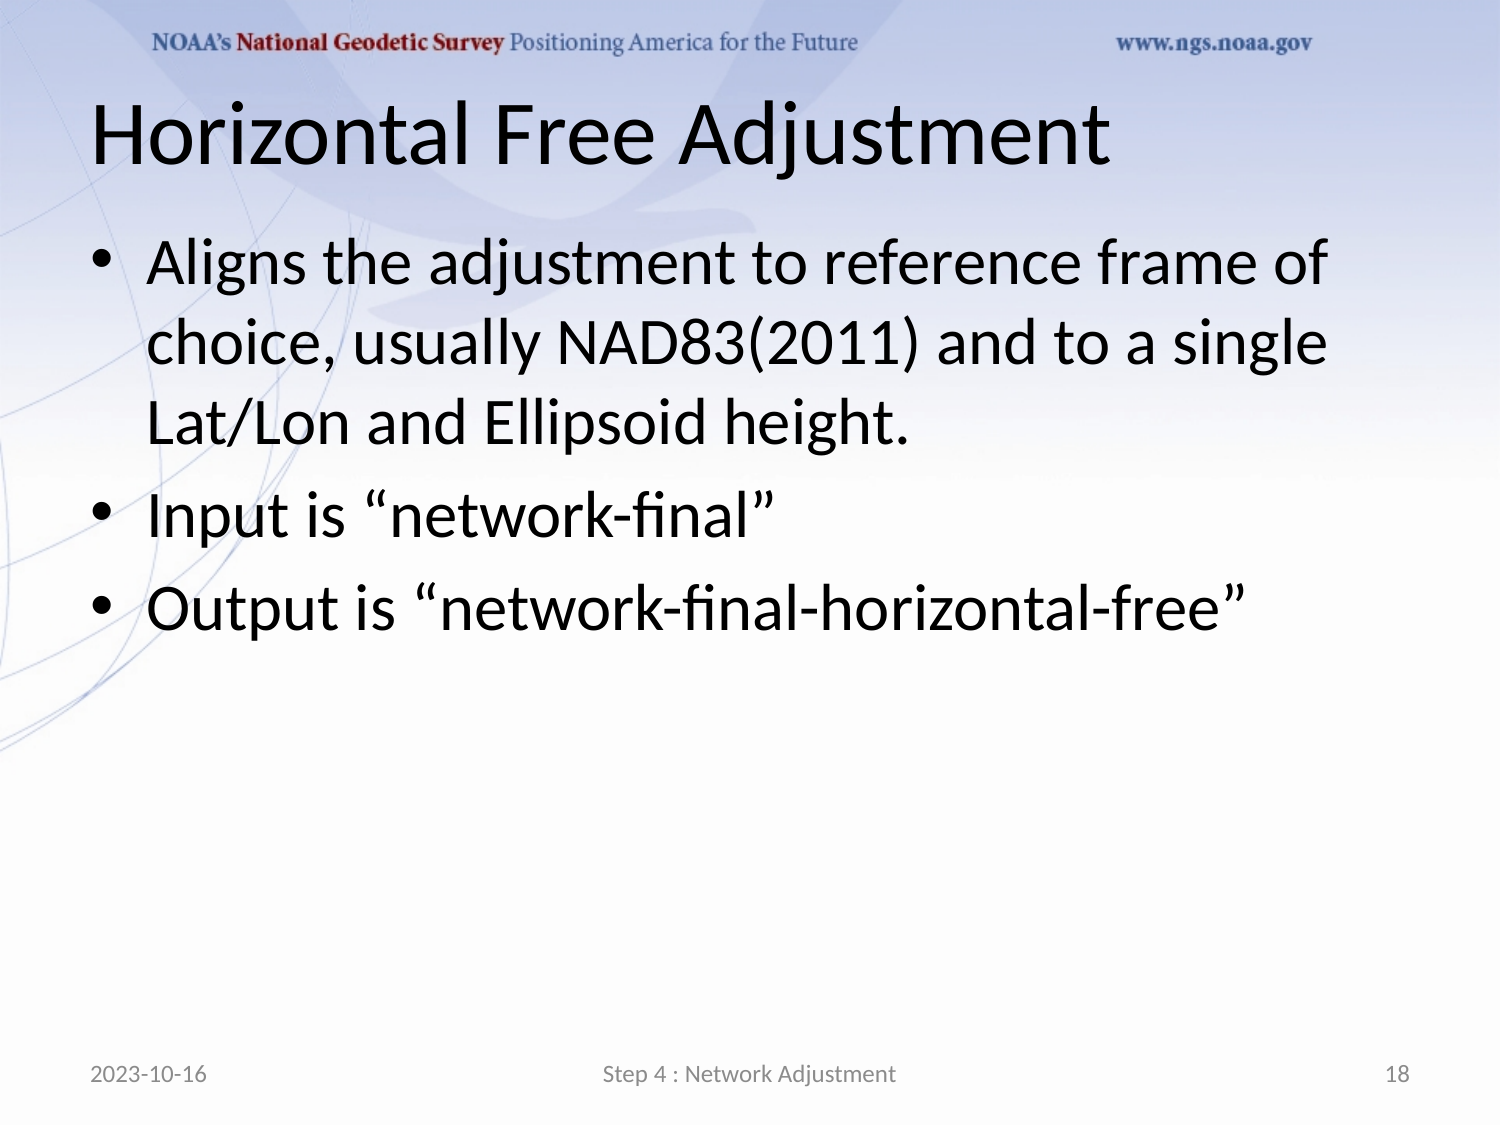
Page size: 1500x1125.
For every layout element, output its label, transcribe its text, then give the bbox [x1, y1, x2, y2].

title Horizontal Free Adjustment [74, 74, 1426, 181]
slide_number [75, 1042, 425, 1103]
slide_number 18 [1074, 1042, 1425, 1103]
footer Step 4 : Network Adjustment [512, 1042, 988, 1103]
picture [0, 0, 1500, 1125]
list Aligns the adjustment to reference frame of choice, usually NAD83(2011) and to a single Lat/Lon and Ellipsoid height. Input is “network-final” Output is “network-final-horizontal-free” [74, 209, 1426, 1021]
